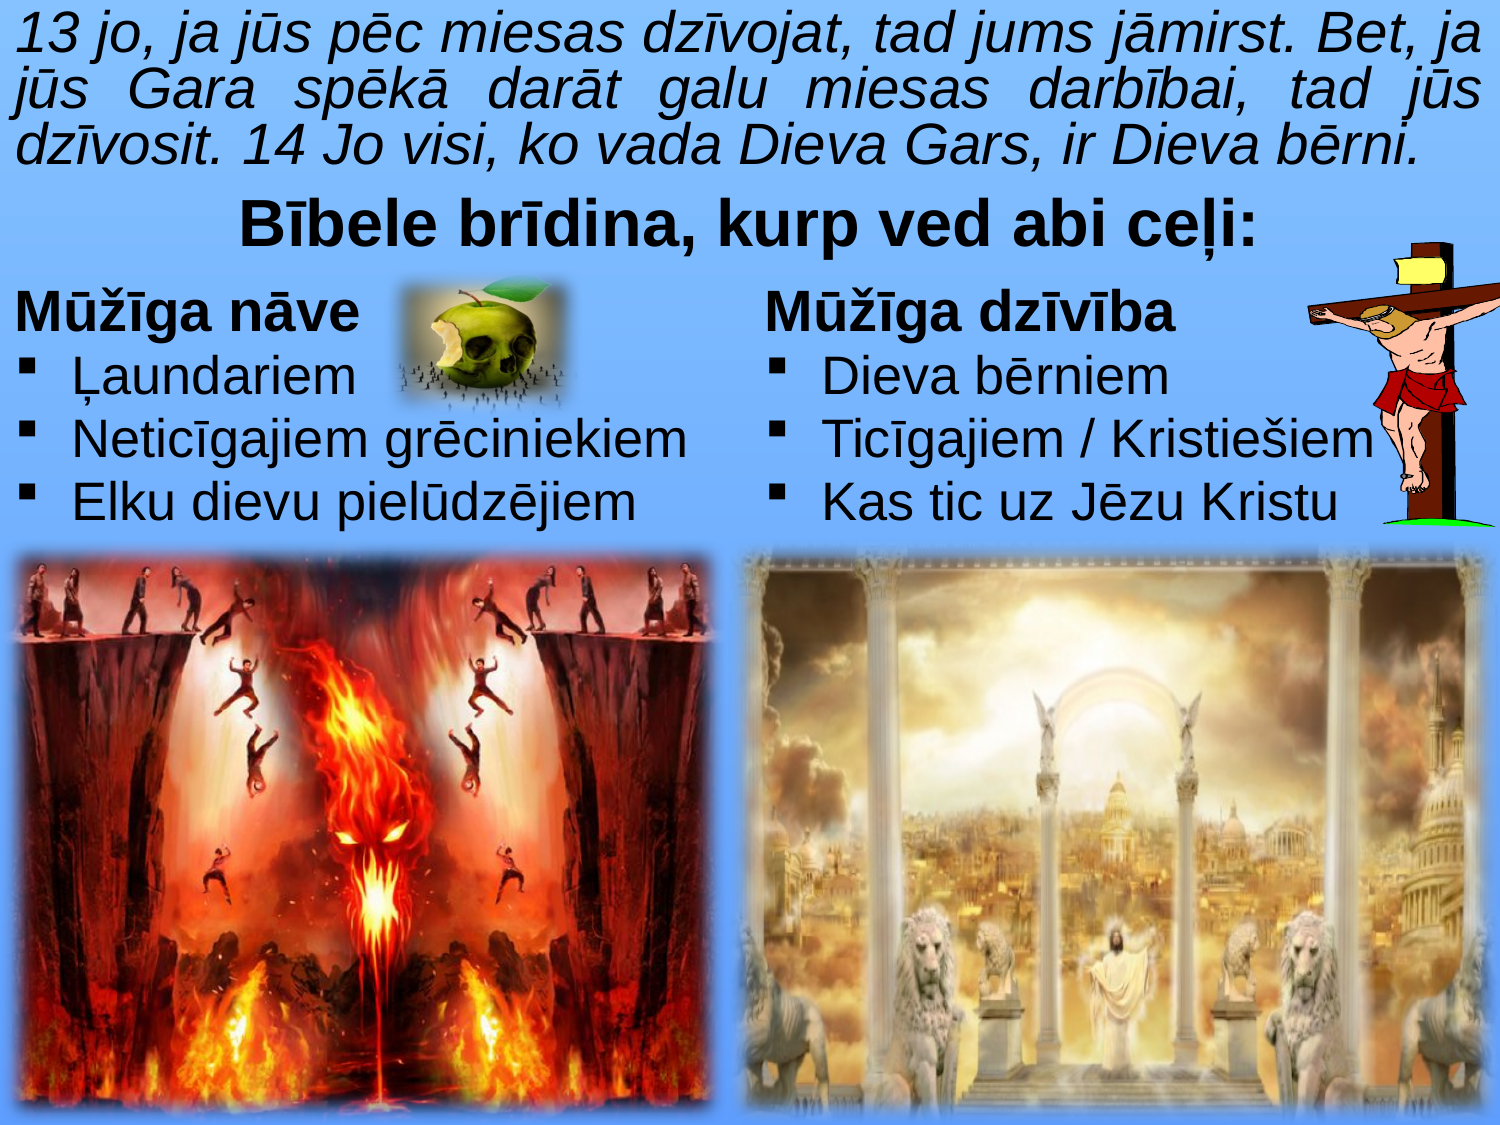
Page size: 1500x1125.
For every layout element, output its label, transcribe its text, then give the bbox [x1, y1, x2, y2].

text_box Mūžīga nāve Ļaundariem Neticīgajiem grēciniekiem Elku dievu pielūdzējiem [0, 278, 749, 537]
text_box Mūžīga dzīvība Dieva bērniem Ticīgajiem / Kristiešiem Kas tic uz Jēzu Kristu [749, 278, 1303, 537]
text_box 13 jo, ja jūs pēc miesas dzīvojat, tad jums jāmirst. Bet, ja jūs Gara spēkā darāt galu miesas darbībai, tad jūs dzīvosit. 14 Jo visi, ko vada Dieva Gars, ir Dieva bērni. [0, 0, 1500, 172]
picture [1305, 242, 1500, 528]
picture [0, 538, 1500, 1125]
picture [383, 266, 584, 420]
text_box Bībele brīdina, kurp ved abi ceļi: [0, 172, 1500, 268]
